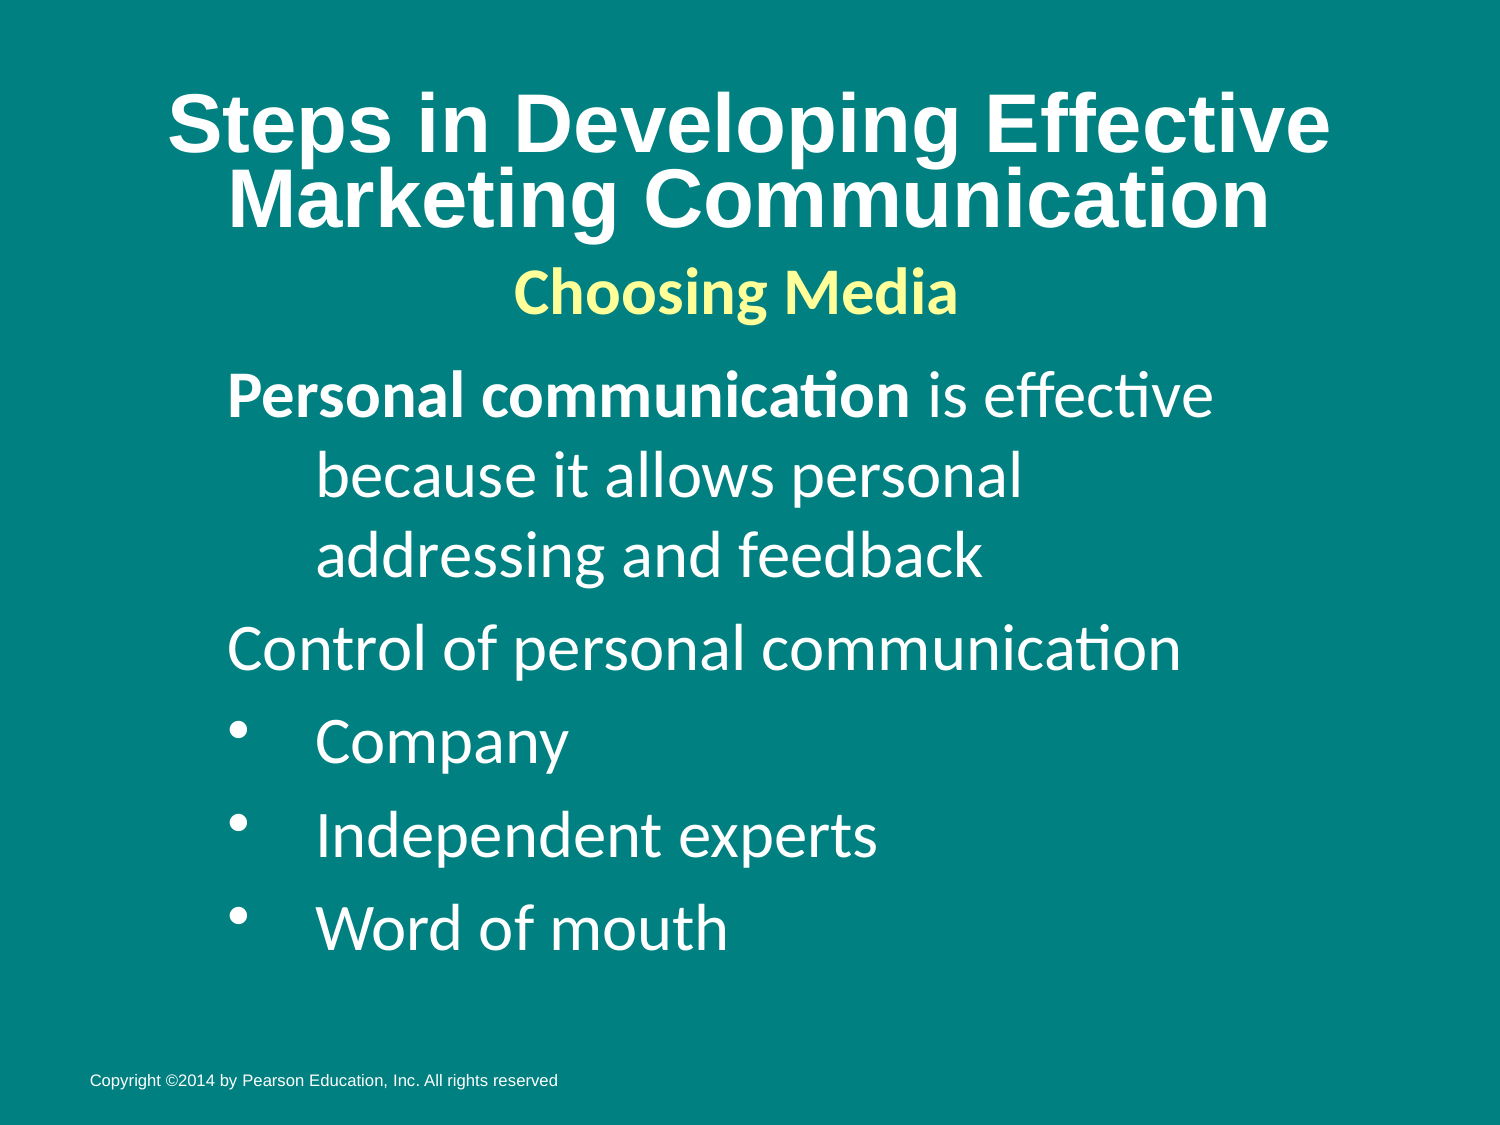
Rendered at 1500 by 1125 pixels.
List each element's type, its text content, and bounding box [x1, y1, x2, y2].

list Personal communication is effective because it allows personal addressing and feedback Control of personal communication Company Independent experts Word of mouth [212, 326, 1326, 976]
title Steps in Developing Effective Marketing Communication [112, 37, 1388, 226]
text_box Copyright ©2014 by Pearson Education, Inc. All rights reserved [74, 1062, 825, 1098]
list Choosing Media [149, 262, 1326, 326]
